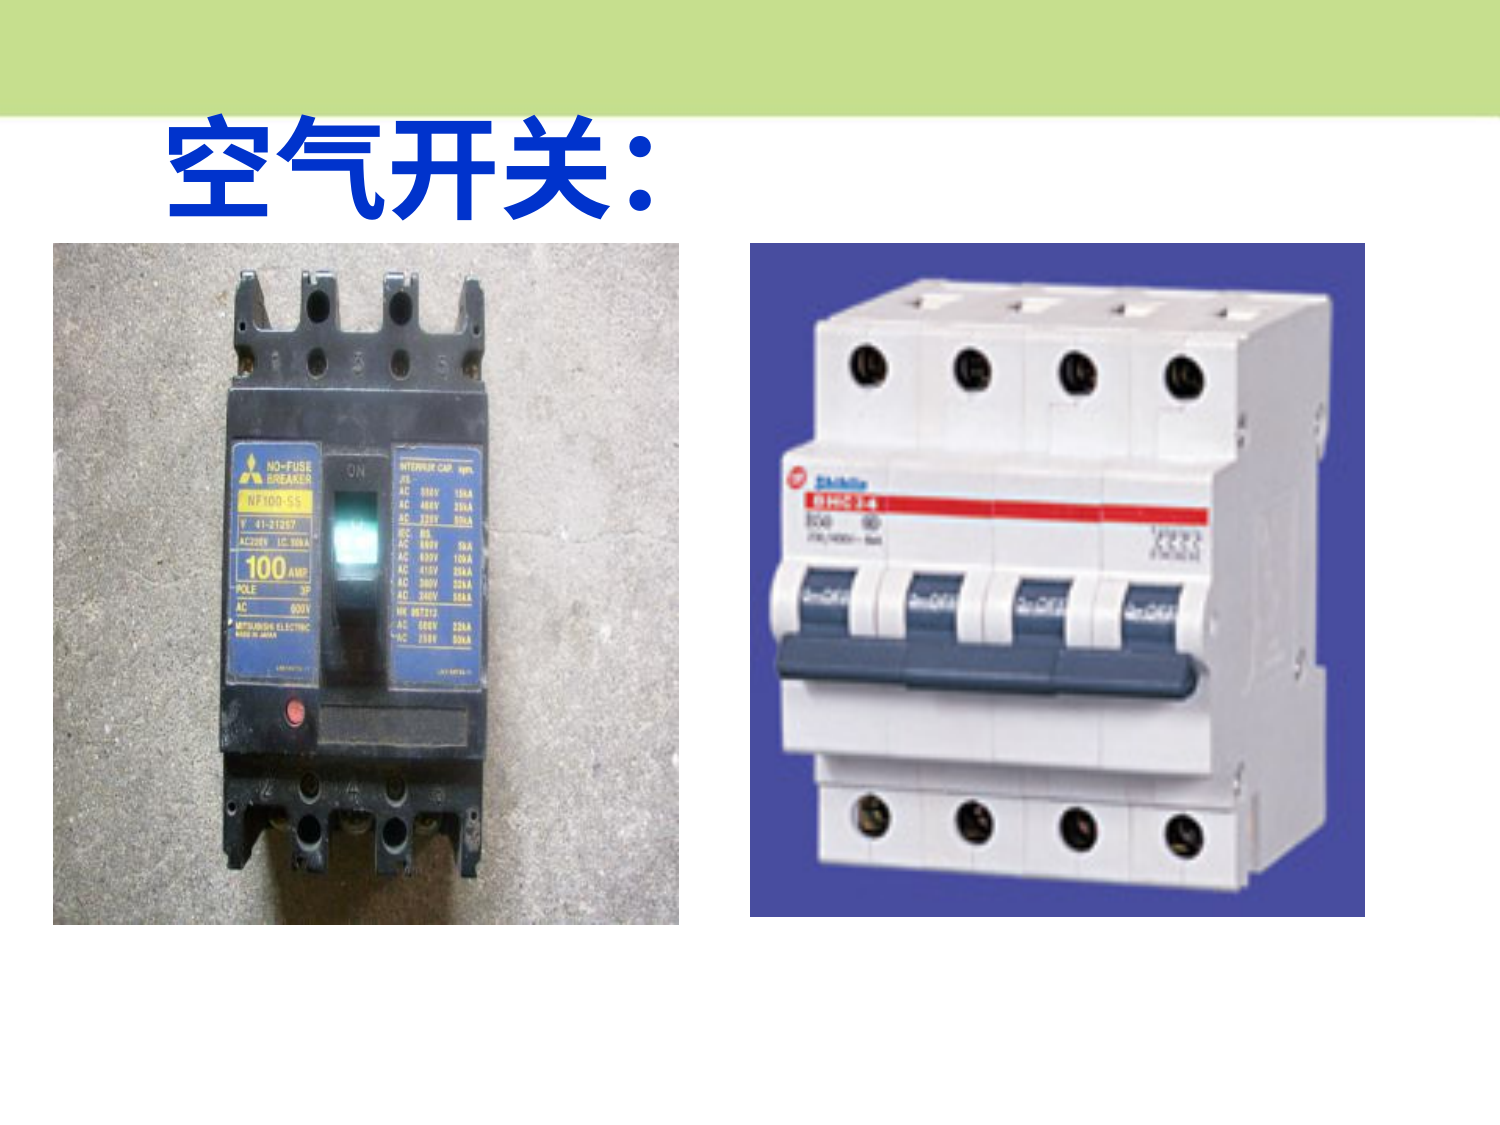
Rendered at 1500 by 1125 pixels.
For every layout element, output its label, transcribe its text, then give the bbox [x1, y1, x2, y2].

text_box 空气开关： [147, 90, 975, 240]
picture [0, 0, 1500, 1125]
